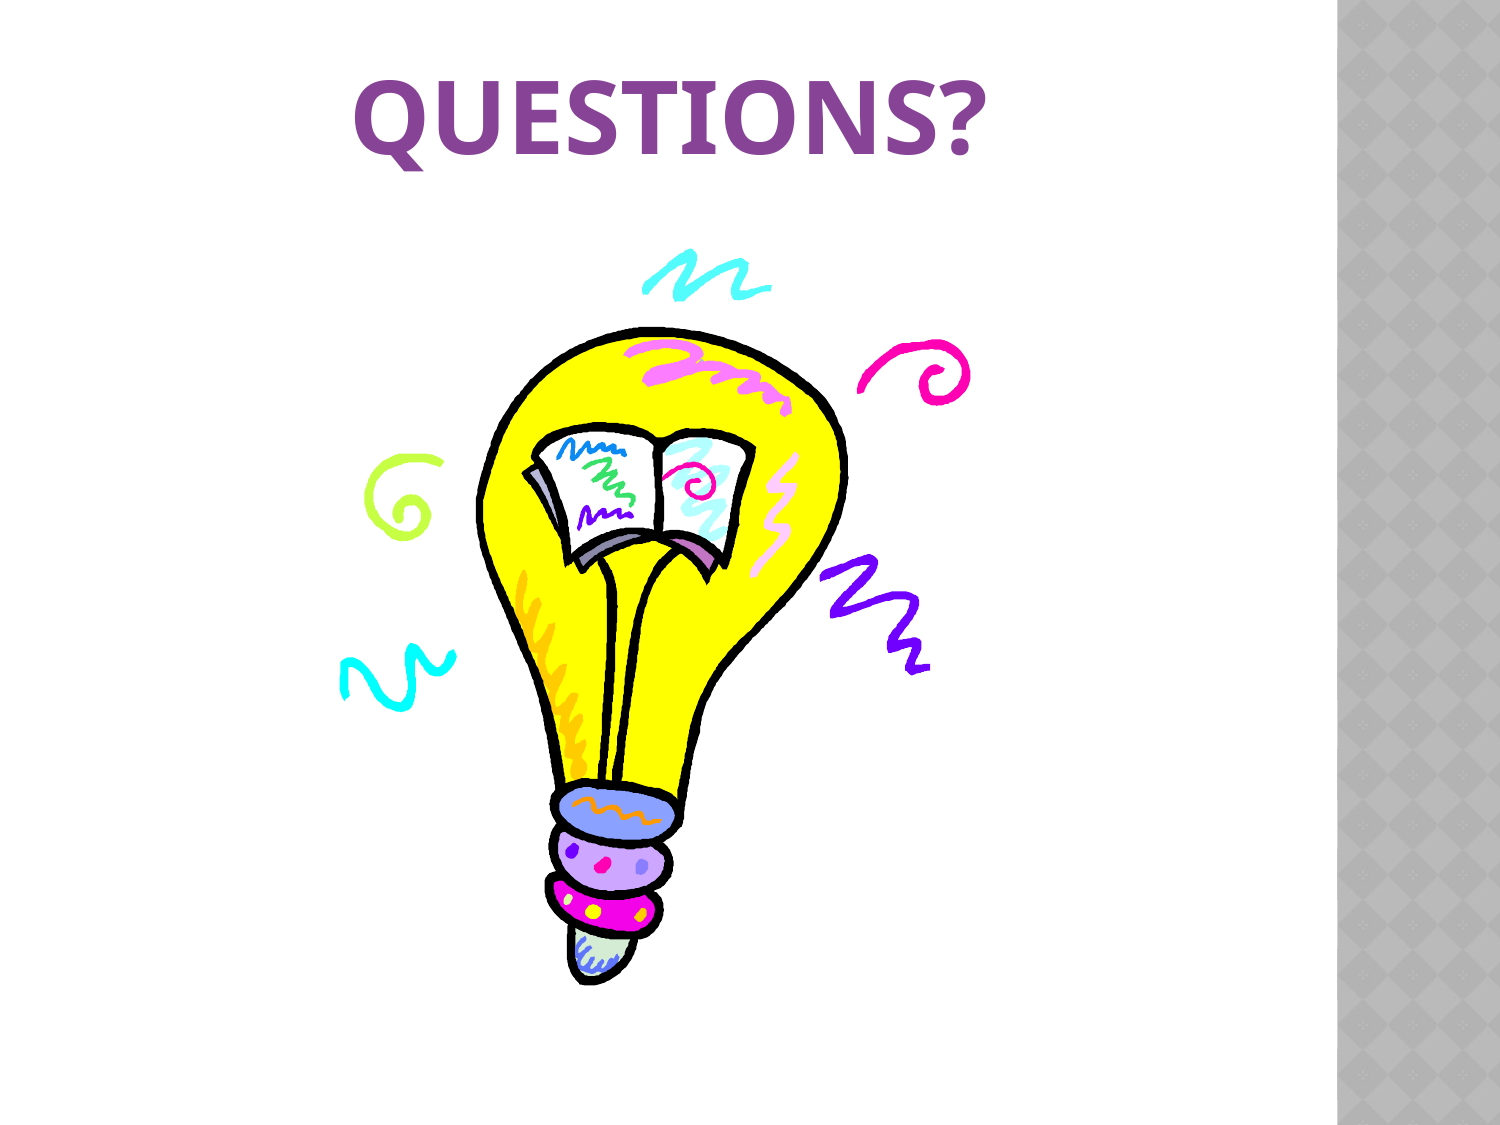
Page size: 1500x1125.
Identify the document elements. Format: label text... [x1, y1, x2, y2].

picture [324, 237, 986, 1001]
title QUESTIONS? [75, 52, 1263, 240]
